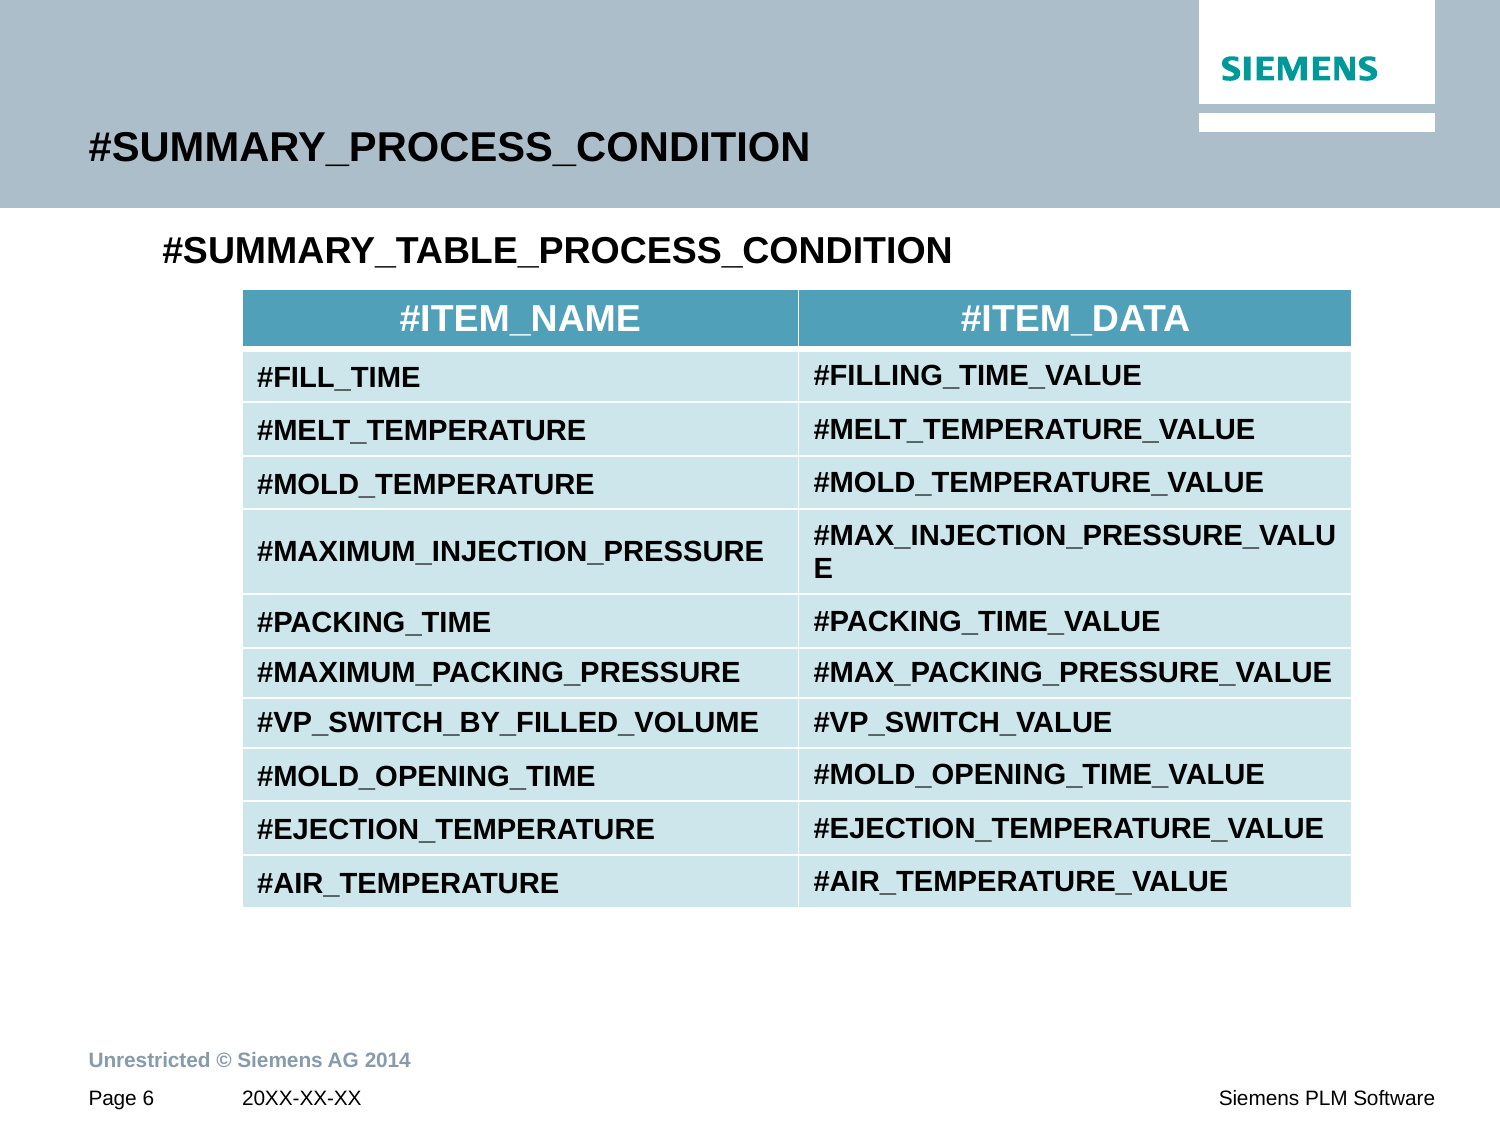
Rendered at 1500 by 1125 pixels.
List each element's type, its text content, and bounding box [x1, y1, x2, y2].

table_cell #MOLD_OPENING_TIME_VALUE [799, 749, 1351, 800]
title #SUMMARY_PROCESS_CONDITION [0, 0, 1500, 209]
table_cell #MOLD_OPENING_TIME [243, 749, 798, 800]
table_cell #VP_SWITCH_VALUE [799, 699, 1351, 747]
table_cell #MAX_INJECTION_PRESSURE_VALUE [799, 510, 1351, 593]
table_cell #EJECTION_TEMPERATURE_VALUE [799, 802, 1351, 854]
table_header #ITEM_NAME [243, 290, 798, 346]
table_cell #PACKING_TIME [243, 595, 798, 647]
table_cell #MAXIMUM_INJECTION_PRESSURE [243, 510, 798, 593]
table_cell #MOLD_TEMPERATURE_VALUE [799, 457, 1351, 508]
table_cell #FILLING_TIME_VALUE [799, 352, 1351, 401]
table_cell #AIR_TEMPERATURE_VALUE [799, 856, 1351, 907]
table_cell #MELT_TEMPERATURE_VALUE [799, 403, 1351, 455]
table_cell #VP_SWITCH_BY_FILLED_VOLUME [243, 699, 798, 747]
table_cell #EJECTION_TEMPERATURE [243, 802, 798, 854]
text_box #SUMMARY_TABLE_PROCESS_CONDITION [147, 218, 1190, 279]
table_cell #MELT_TEMPERATURE [243, 403, 798, 455]
table_header #ITEM_DATA [799, 290, 1351, 346]
table_cell #MAX_PACKING_PRESSURE_VALUE [799, 649, 1351, 697]
table_cell #FILL_TIME [243, 352, 798, 401]
table_cell #AIR_TEMPERATURE [243, 856, 798, 907]
table_cell #MAXIMUM_PACKING_PRESSURE [243, 649, 798, 697]
table_cell #MOLD_TEMPERATURE [243, 457, 798, 508]
table_cell #PACKING_TIME_VALUE [799, 595, 1351, 647]
